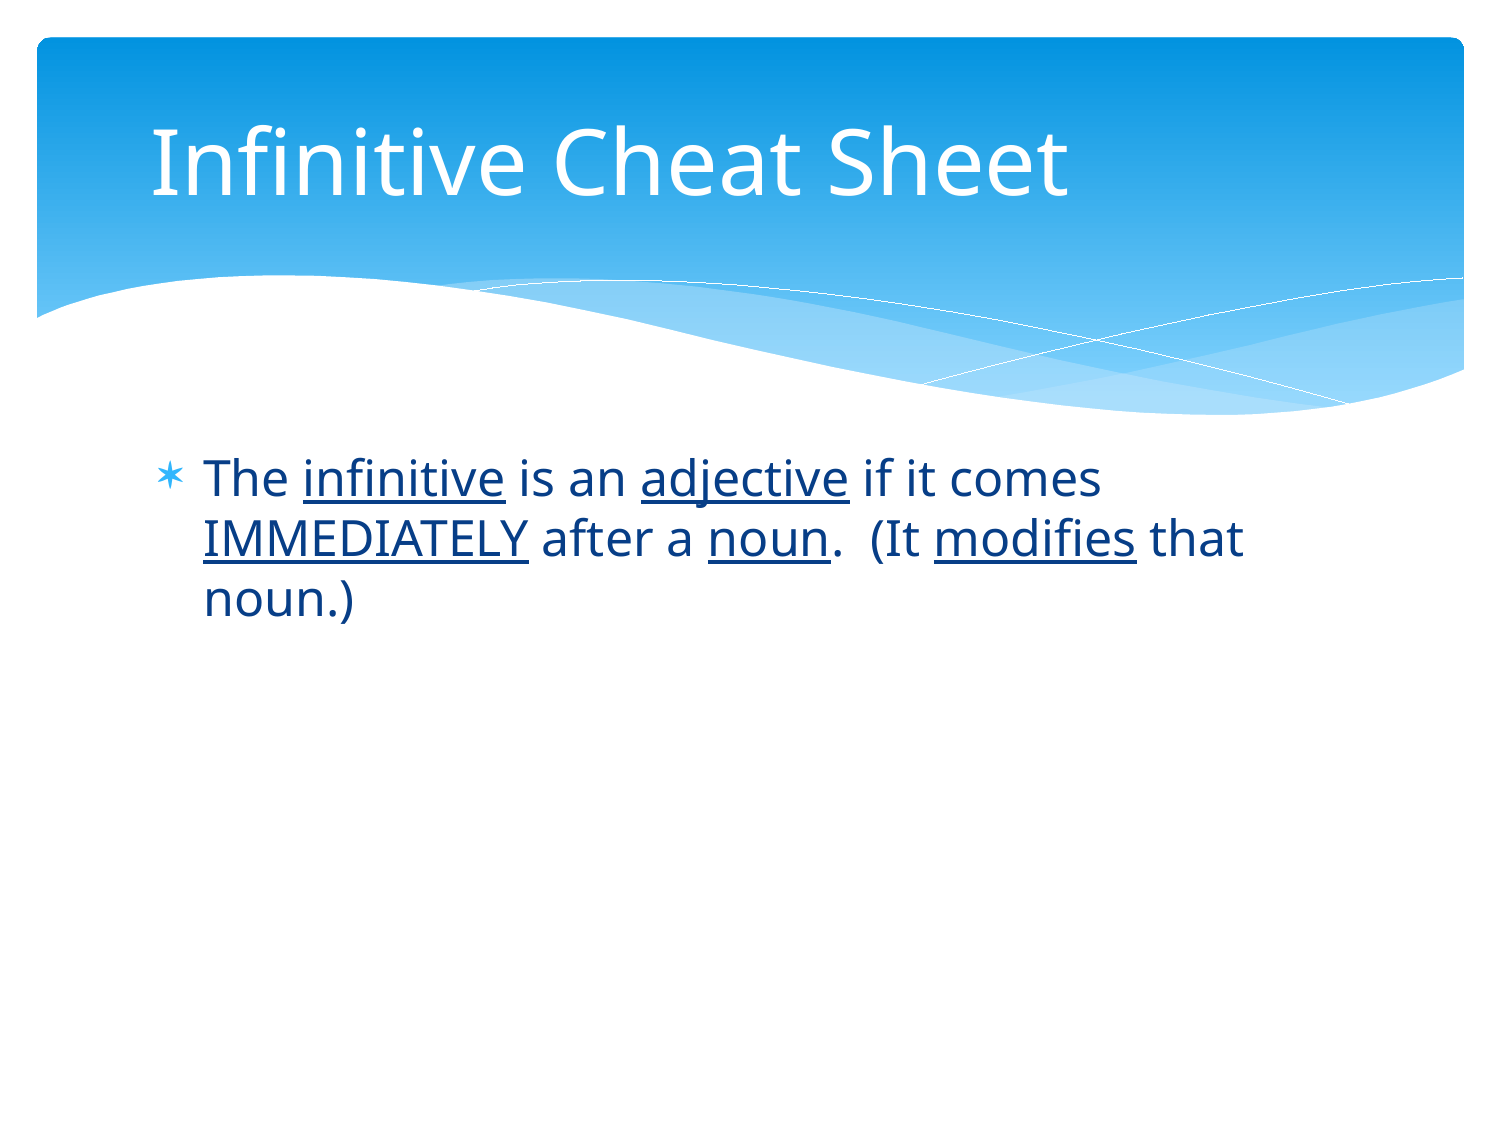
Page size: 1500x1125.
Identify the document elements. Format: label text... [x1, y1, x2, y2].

title Infinitive Cheat Sheet [75, 55, 1425, 261]
list The infinitive is an adjective if it comes IMMEDIATELY after a noun. (It modifies that noun.) [143, 438, 1359, 1005]
